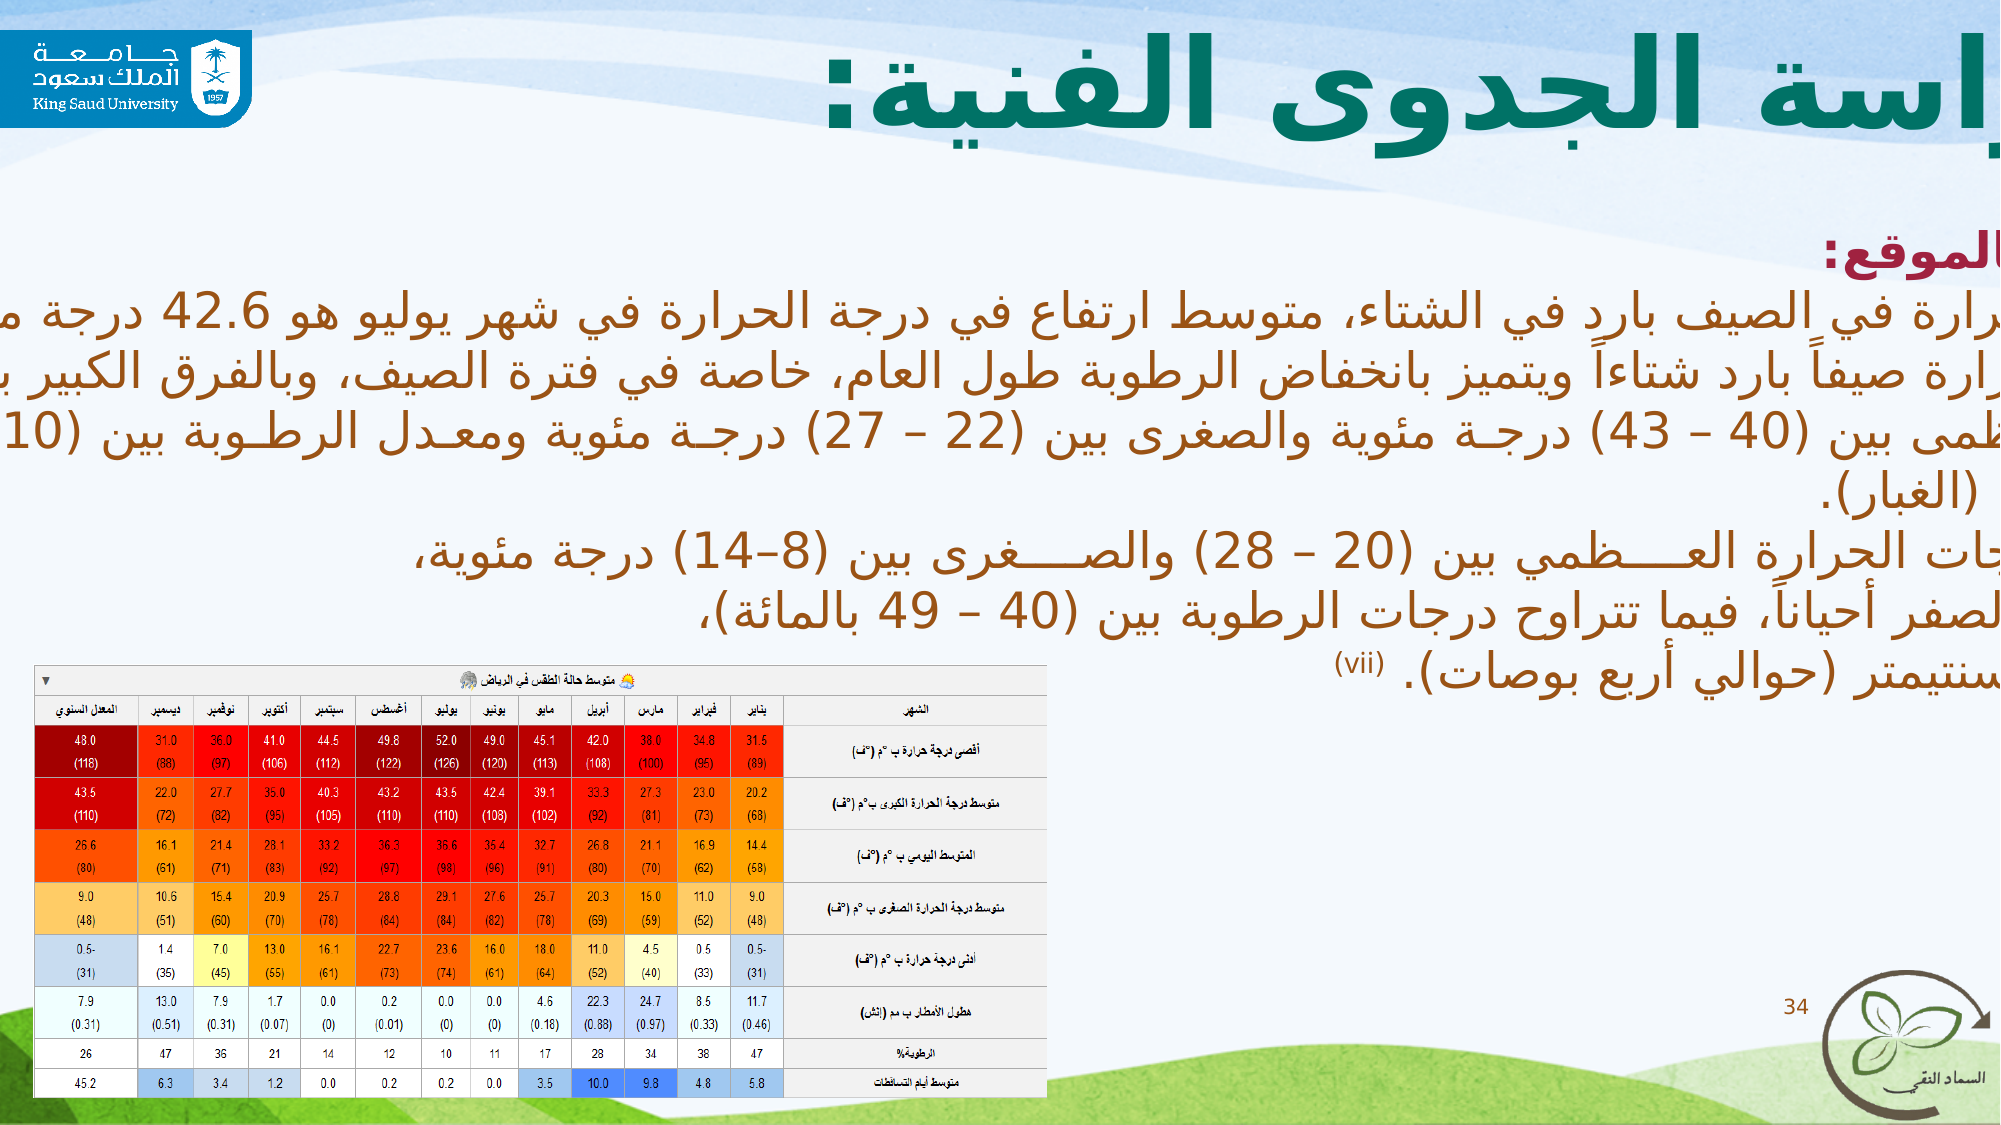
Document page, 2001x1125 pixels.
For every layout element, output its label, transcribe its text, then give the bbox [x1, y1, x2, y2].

slide_number 34 [1699, 987, 1816, 1025]
picture [55, 75, 60, 86]
text_box التقويم البيئي للمشروع دراسة البيئة الطبيعية المحيطة بالموقع: مناخ الرياض 2 مناخ صحراوي شديد الحرارة في الصيف بارد في الشتاء، متوسط ​​ارتفاع في درجة الحرارة في شهر يوليو هو 42.6 درجة مئوية. الشتاء الدافئة مع الباردة (‏viii) . ويتصف مناخ مدينة الرياض 2 شديد الحرارة صيفاً بارد شتاءاً ويتميز بانخفاض الرطوبة طول العام، خاصة في فترة الصيف، وبالفرق الكبير بين درجات الحرارة خلال النهار والليل. ففي الصيف تتراوح درجات الحرارة العظمى بين (40 – 43) درجـة مئوية والصغرى بين (22 – 27) درجـة مئوية ومعـدل الرطـوبة بين (10-13) بالمائة. تتعرض الرياض بكثرة للعواصف الترابية (الغبار). أما في الشتاء فالجو بارد تتراوح فيه درجات الحرارة العــــظمي بين (20 – 28) والصــــغرى بين (8–14) درجة مئوية، وقد تنخفض إلى ما دون درجتين تحت الصفر أحياناً، فيما تتراوح درجات الرطوبة بين (40 – 49 بالمائة)، ويتراوح معدل الأمطار بين 10 و 13.1 سنتيمتر (حوالي أربع بوصات). (‏vii) [0, 151, 2000, 707]
picture [192, 41, 239, 115]
picture [0, 0, 800, 151]
text_box ثالثا دراسة الجدوى الفنية: [800, 0, 2000, 151]
picture [0, 0, 2001, 1125]
